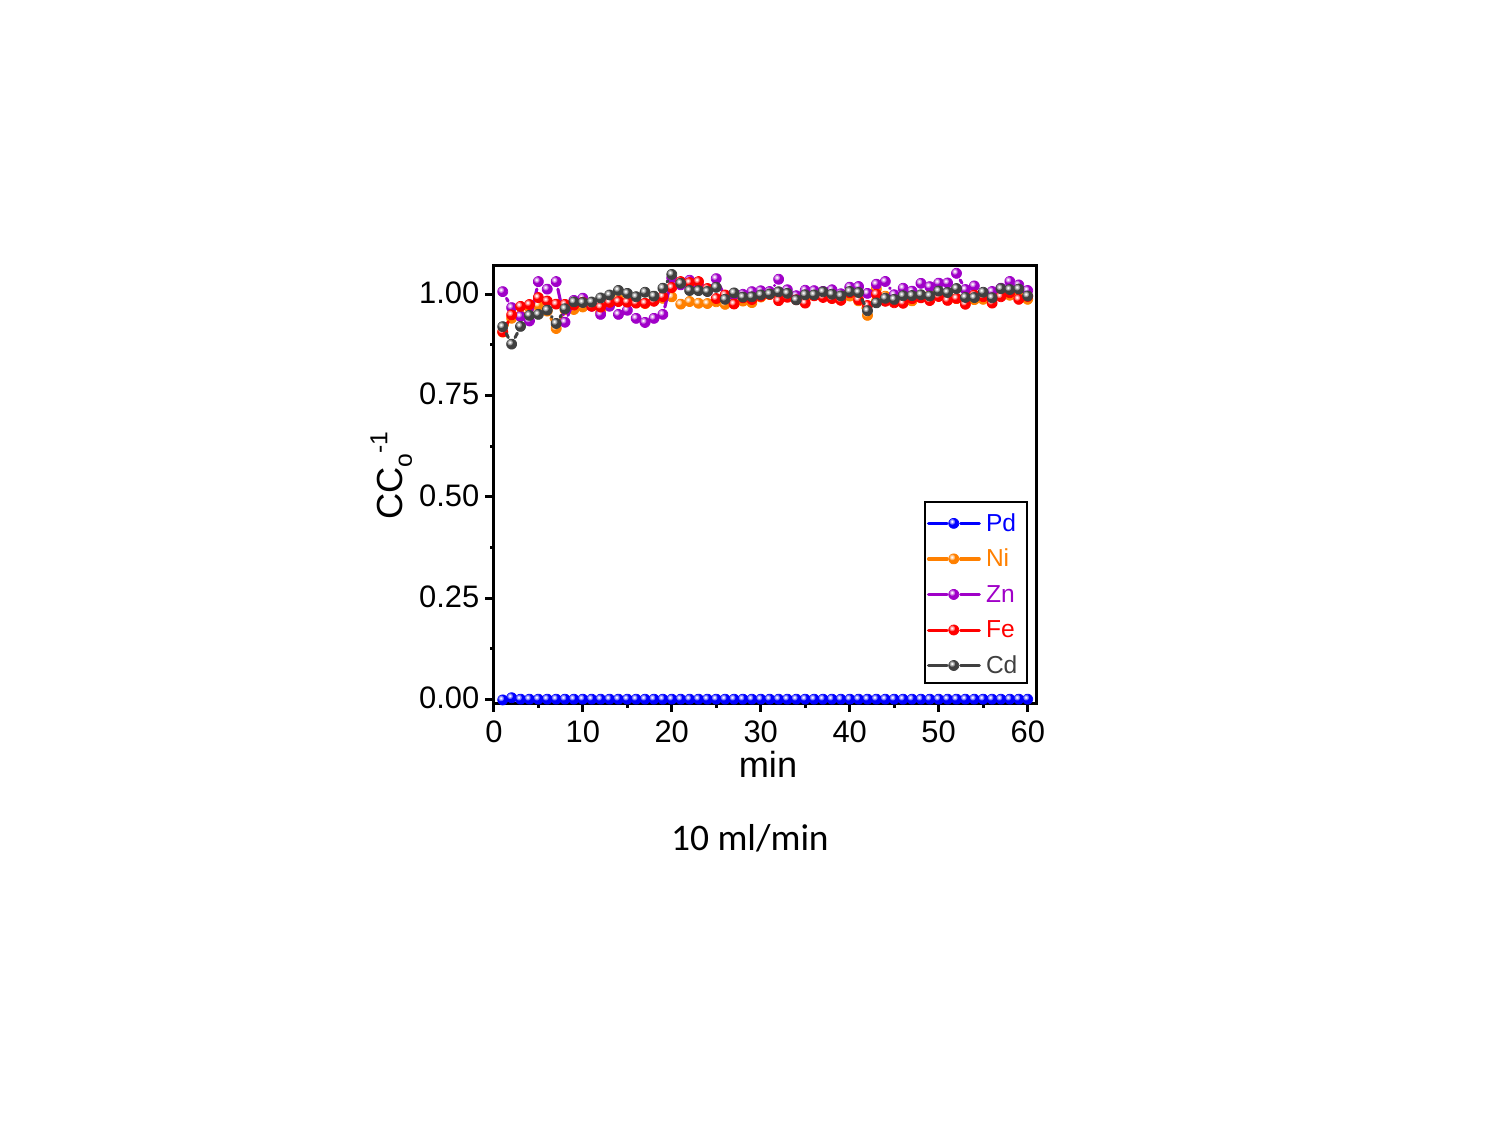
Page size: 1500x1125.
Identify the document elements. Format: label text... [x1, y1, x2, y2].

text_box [351, 195, 1149, 806]
text_box 10 ml/min [656, 806, 844, 865]
